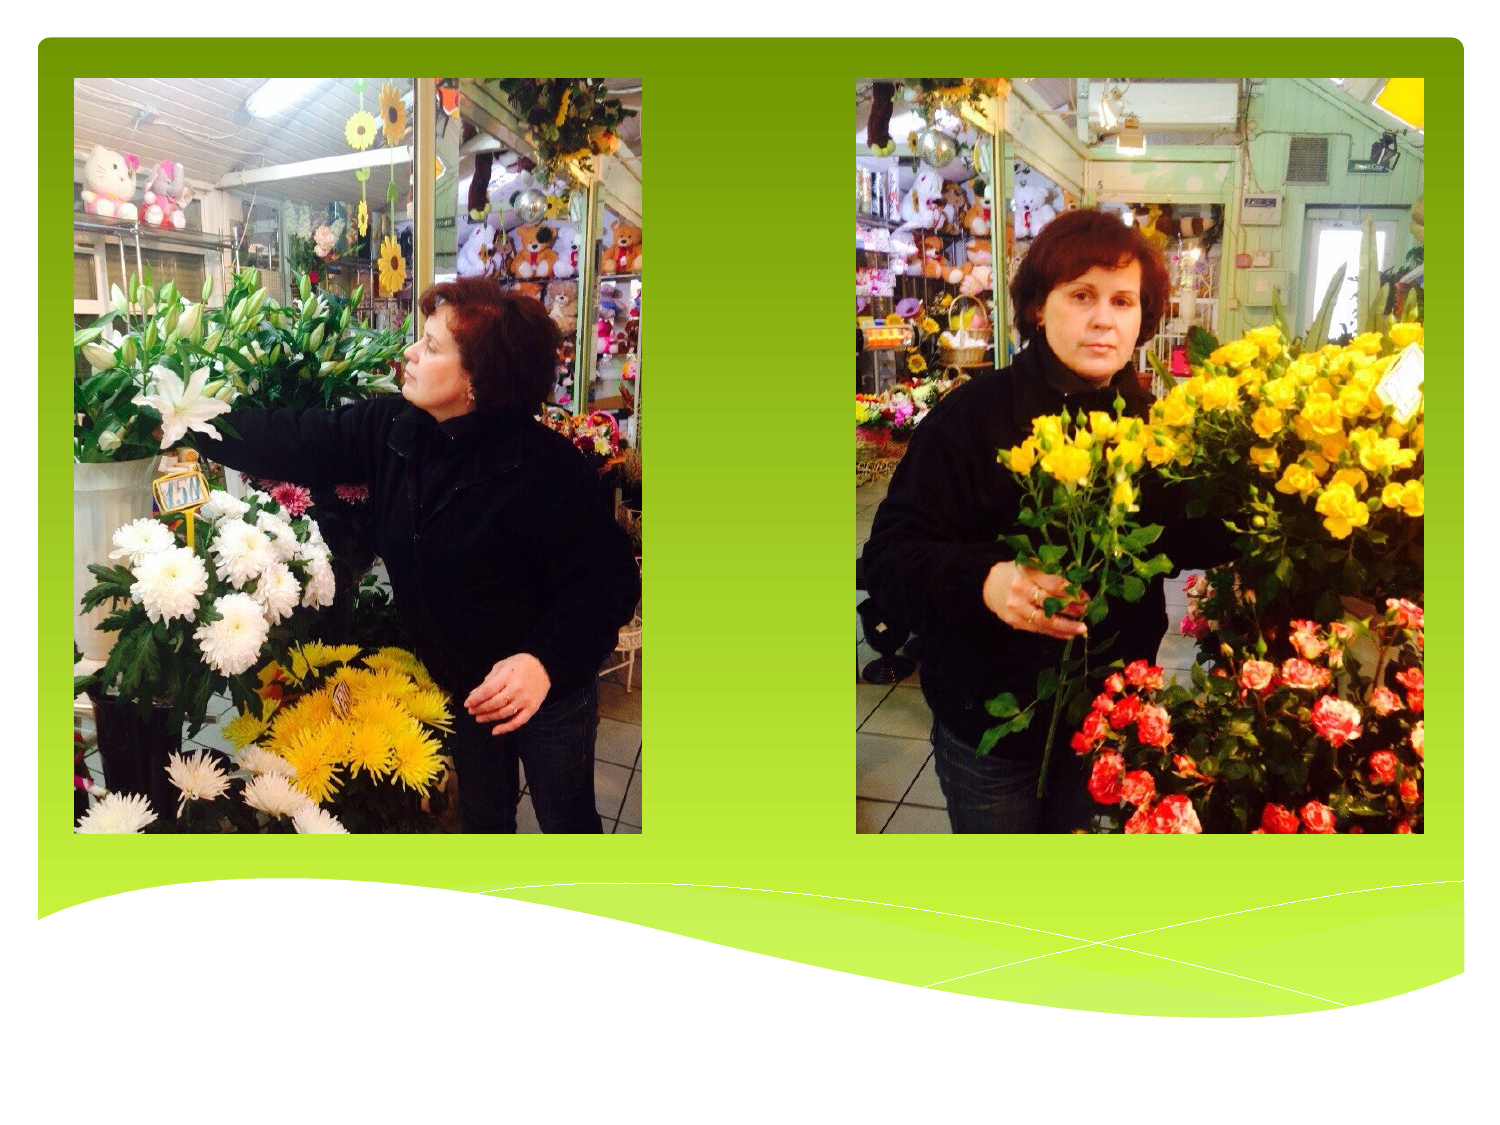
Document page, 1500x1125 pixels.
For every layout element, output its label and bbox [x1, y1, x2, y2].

picture [855, 77, 1424, 834]
picture [73, 77, 642, 834]
